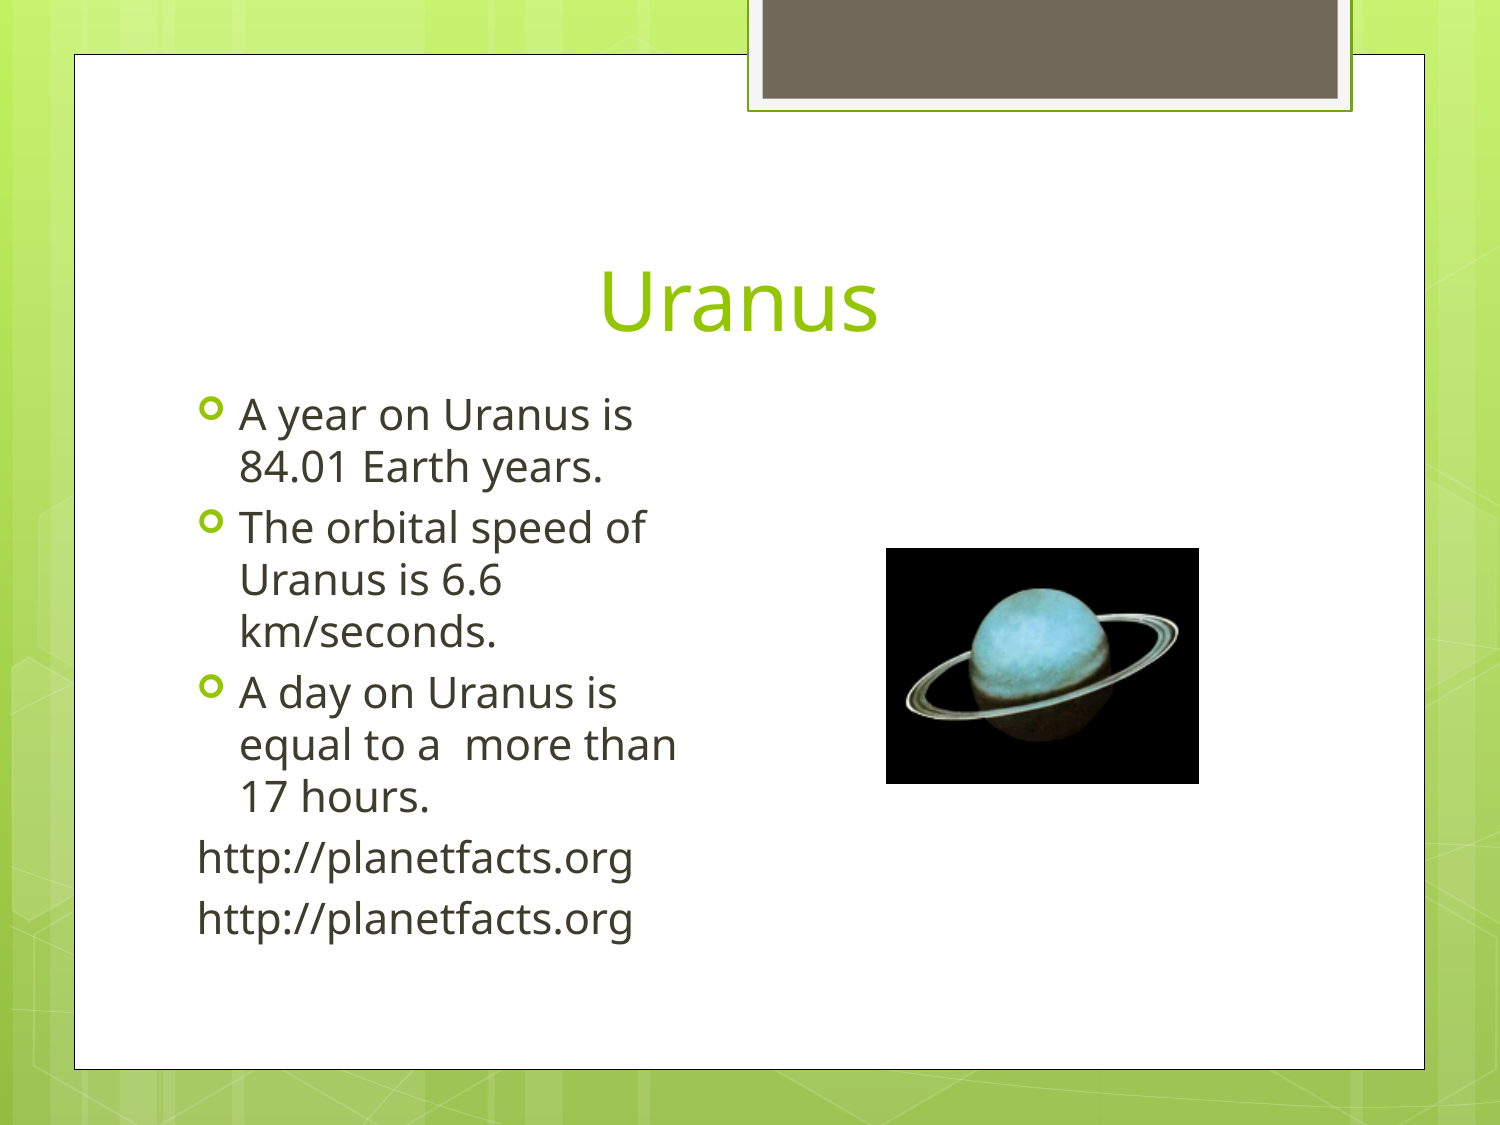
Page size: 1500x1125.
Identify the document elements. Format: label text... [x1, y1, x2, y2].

title Uranus [171, 168, 1324, 357]
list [885, 548, 1199, 784]
list A year on Uranus is 84.01 Earth years. The orbital speed of Uranus is 6.6 km/seconds. A day on Uranus is equal to a more than 17 hours. http://planetfacts.org http://planetfacts.org [171, 379, 732, 953]
